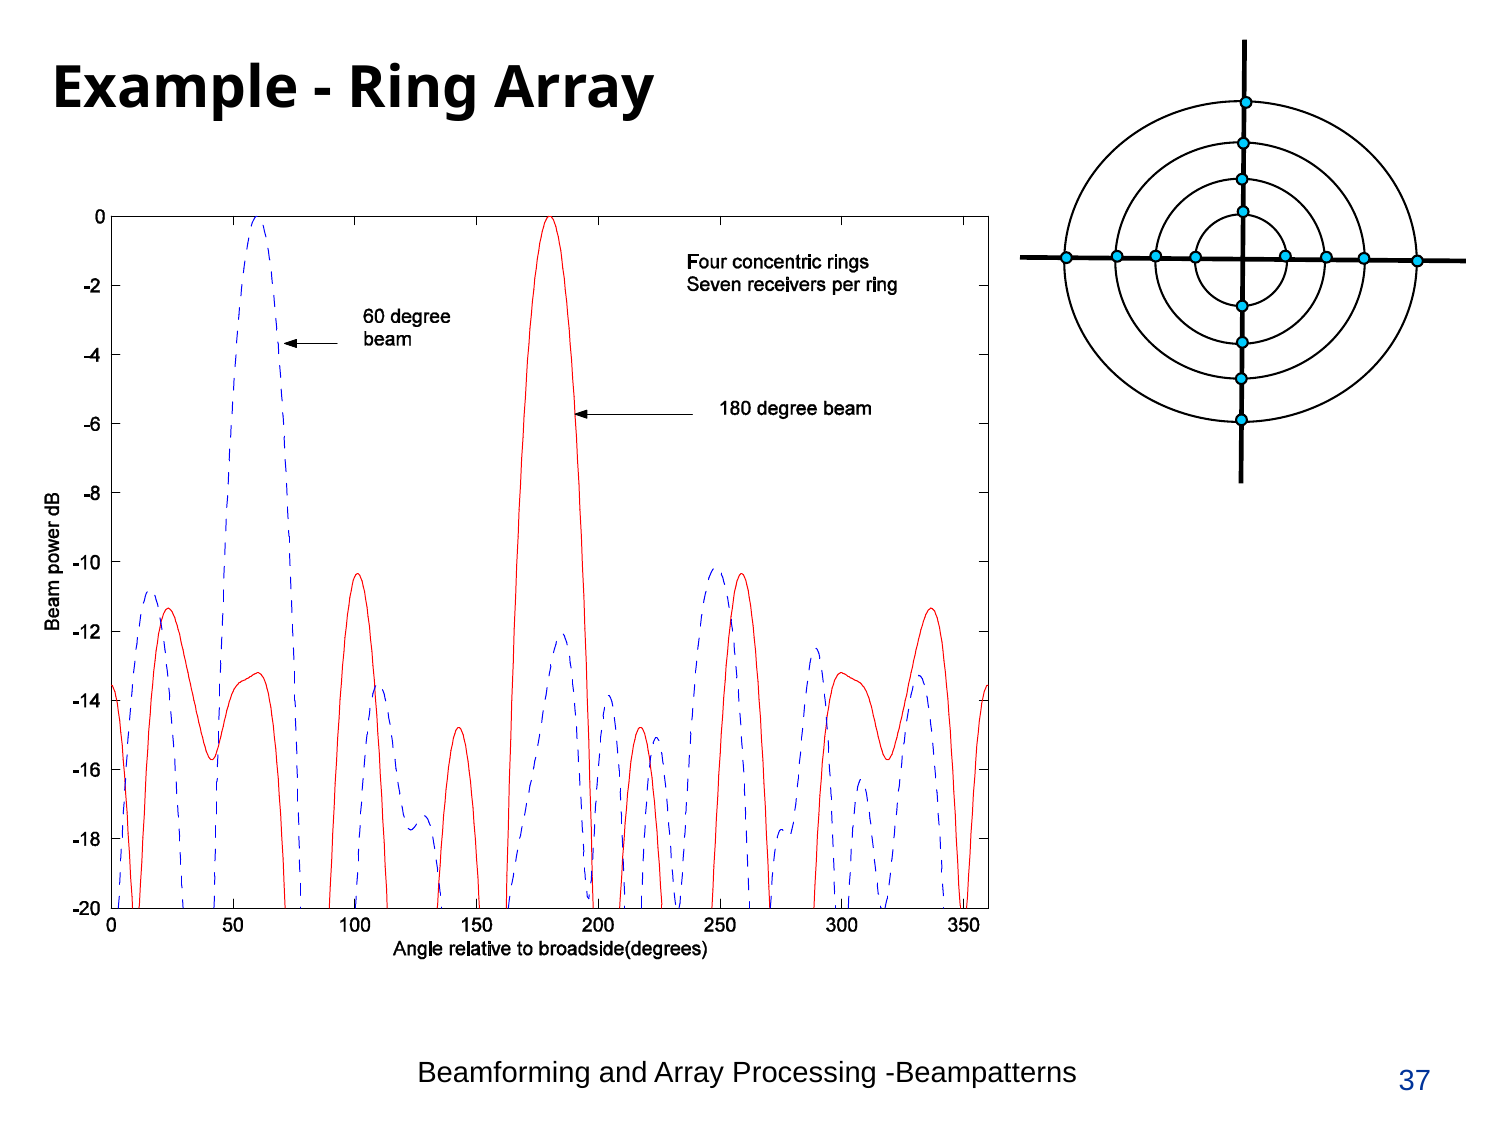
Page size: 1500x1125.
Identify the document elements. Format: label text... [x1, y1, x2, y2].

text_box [1019, 39, 1467, 484]
title Example - Ring Array [35, 41, 784, 167]
slide_number 37 [1207, 1055, 1447, 1102]
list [34, 197, 995, 964]
